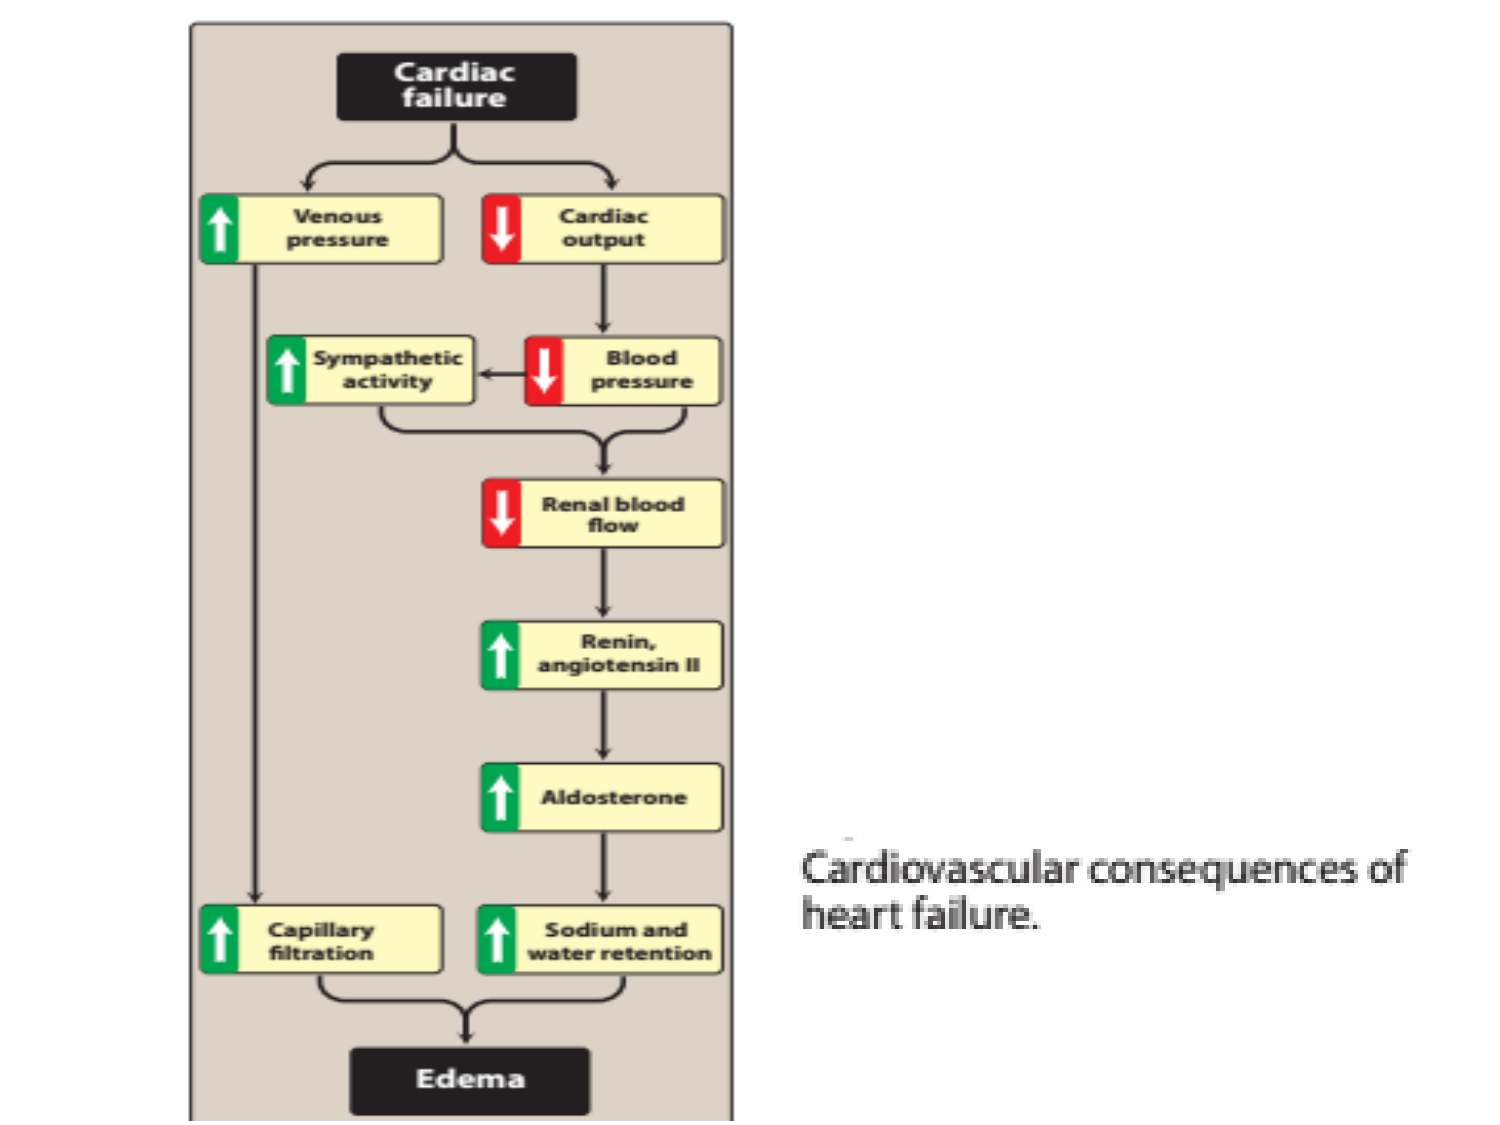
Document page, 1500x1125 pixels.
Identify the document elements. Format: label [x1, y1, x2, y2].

picture [787, 837, 1463, 963]
picture [187, 19, 751, 1121]
